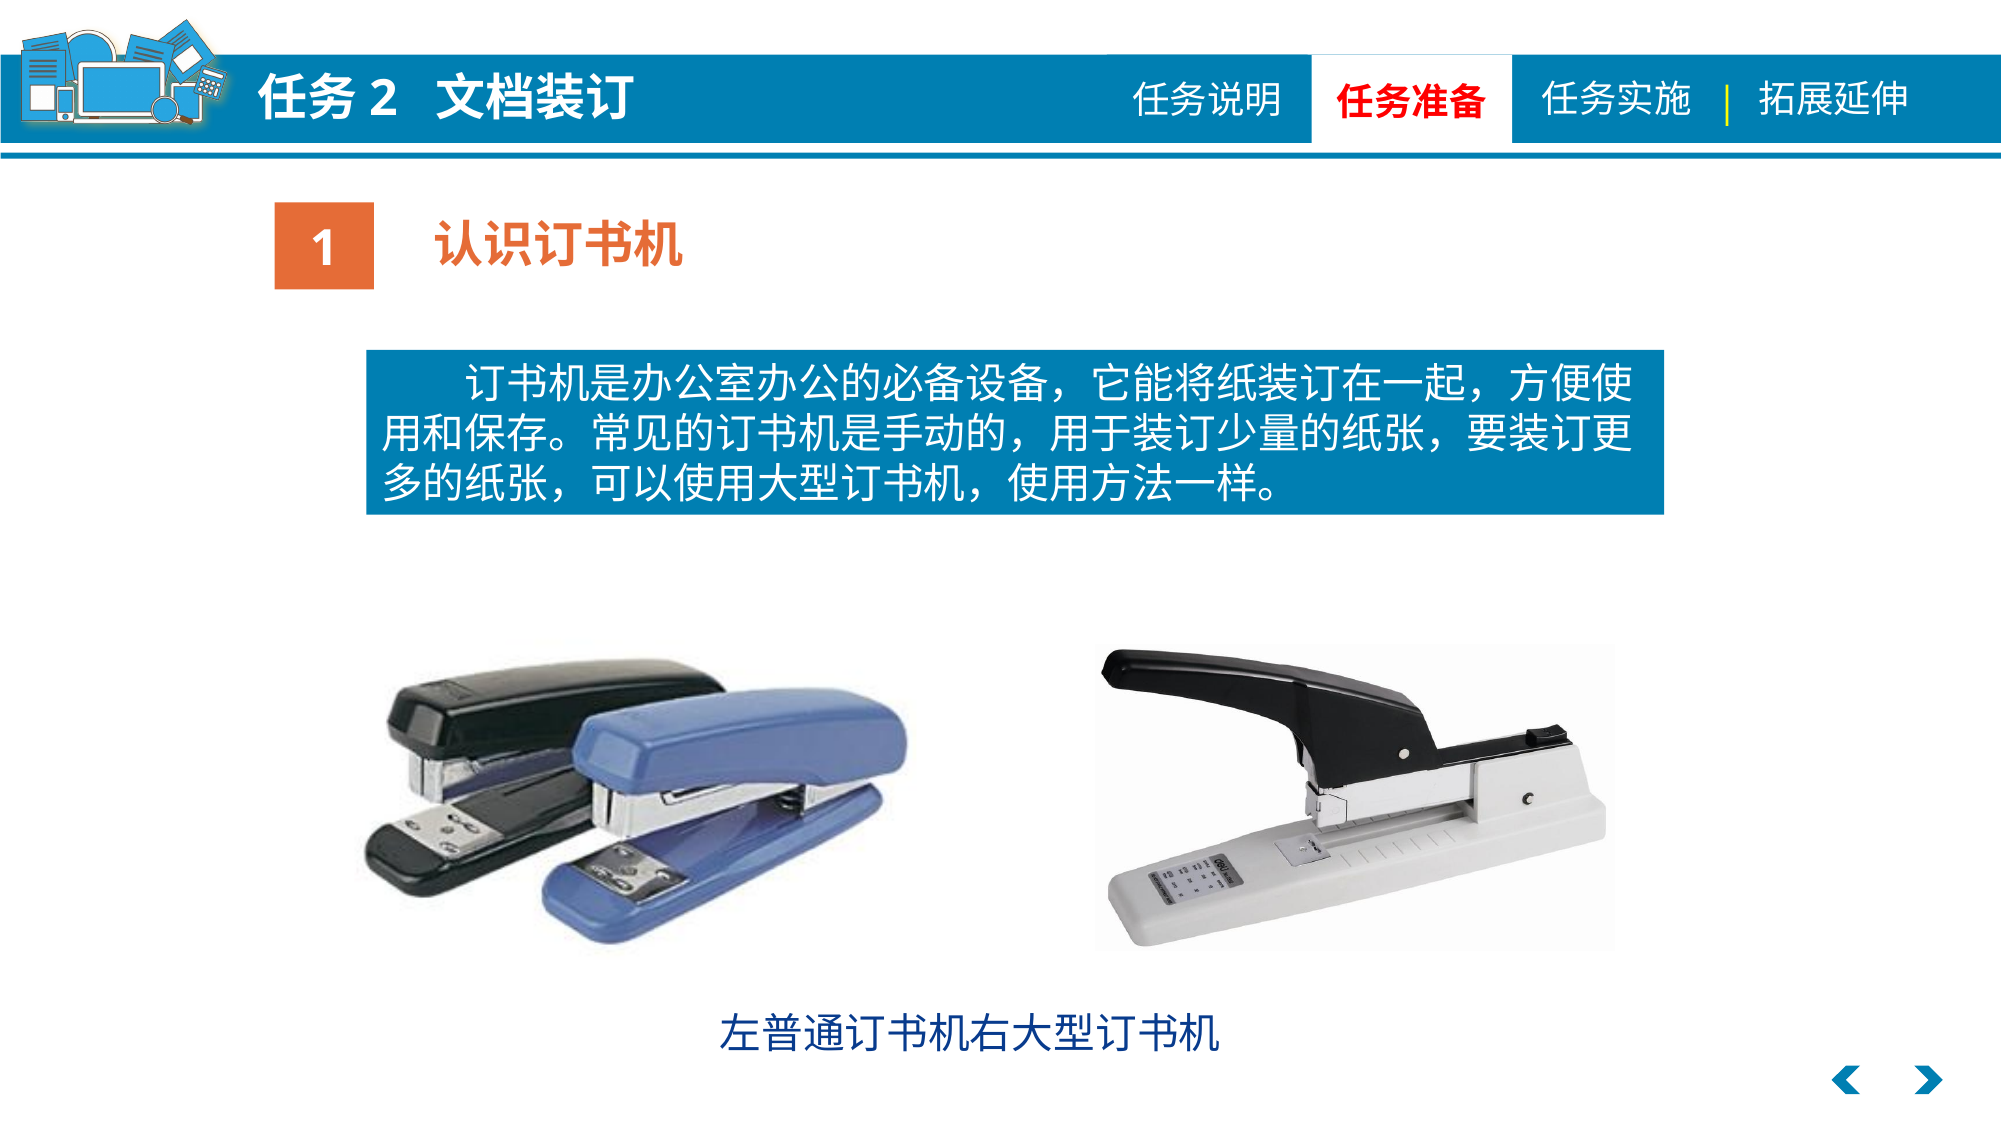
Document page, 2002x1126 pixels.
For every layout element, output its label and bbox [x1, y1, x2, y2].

text_box [274, 200, 762, 290]
text_box [0, 0, 2001, 1110]
text_box [326, 635, 1615, 960]
